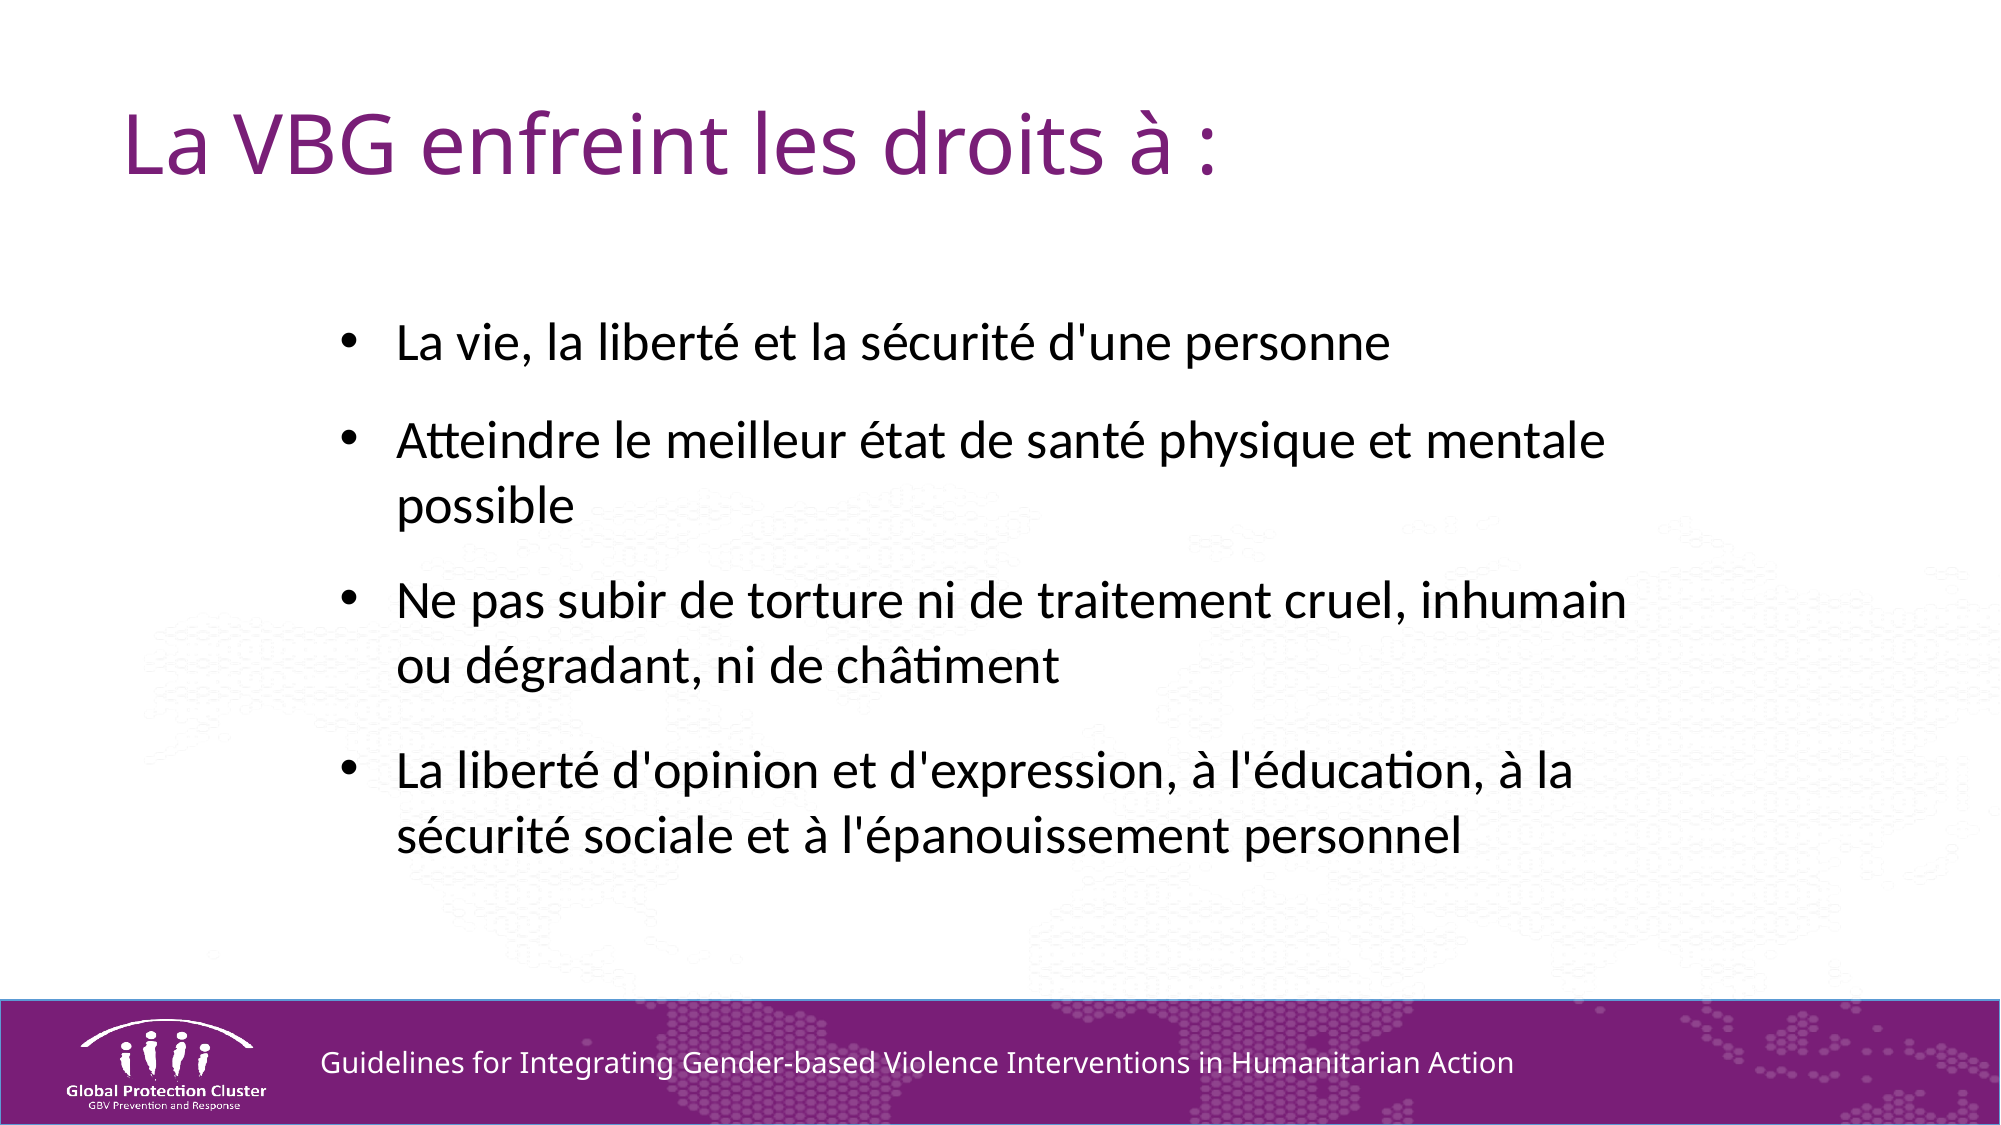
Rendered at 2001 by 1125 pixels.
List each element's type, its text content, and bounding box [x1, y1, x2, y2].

text_box La vie, la liberté et la sécurité d'une personne Atteindre le meilleur état de santé physique et mentale possible Ne pas subir de torture ni de traitement cruel, inhumain ou dégradant, ni de châtiment La liberté d'opinion et d'expression, à l'éducation, à la sécurité sociale et à l'épanouissement personnel [324, 306, 1675, 960]
picture [56, 254, 2001, 1125]
title La VBG enfreint les droits à : [106, 94, 1350, 228]
